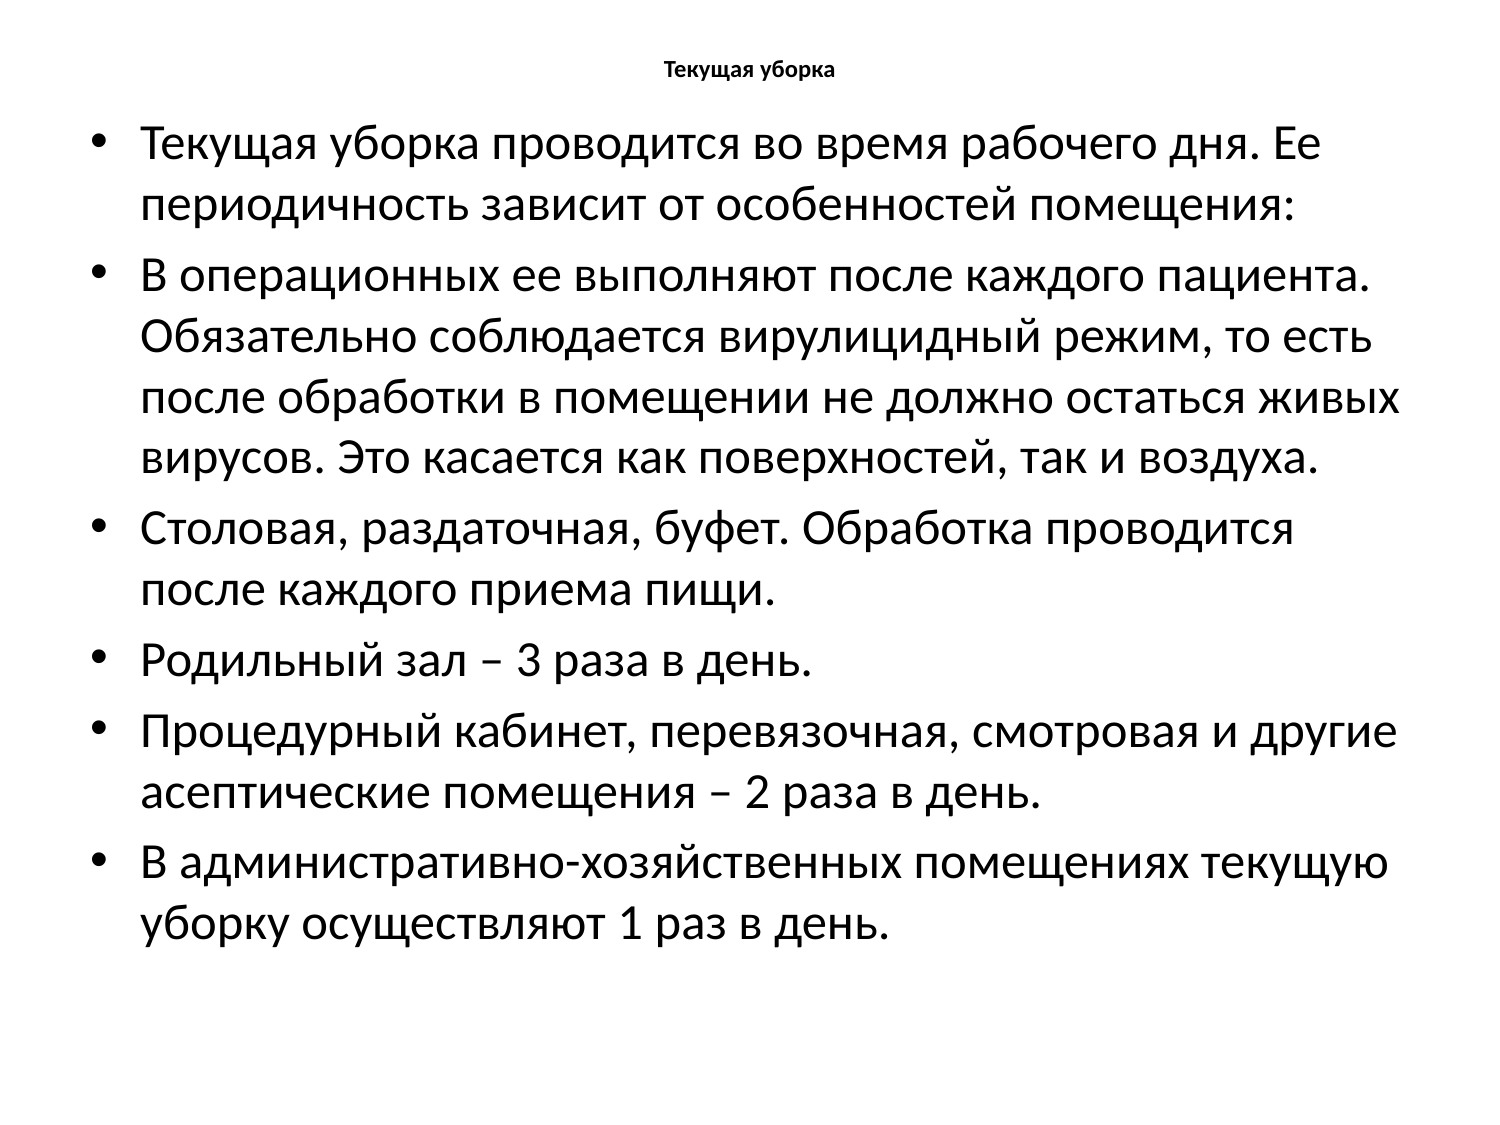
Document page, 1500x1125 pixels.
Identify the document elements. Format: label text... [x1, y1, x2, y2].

list Текущая уборка проводится во время рабочего дня. Ее периодичность зависит от особенностей помещения: В операционных ее выполняют после каждого пациента. Обязательно соблюдается вирулицидный режим, то есть после обработки в помещении не должно остаться живых вирусов. Это касается как поверхностей, так и воздуха. Столовая, раздаточная, буфет. Обработка проводится после каждого приема пищи. Родильный зал – 3 раза в день. Процедурный кабинет, перевязочная, смотровая и другие асептические помещения – 2 раза в день. В административно-хозяйственных помещениях текущую уборку осуществляют 1 раз в день. [75, 101, 1425, 1005]
title Текущая уборка [75, 45, 1425, 90]
